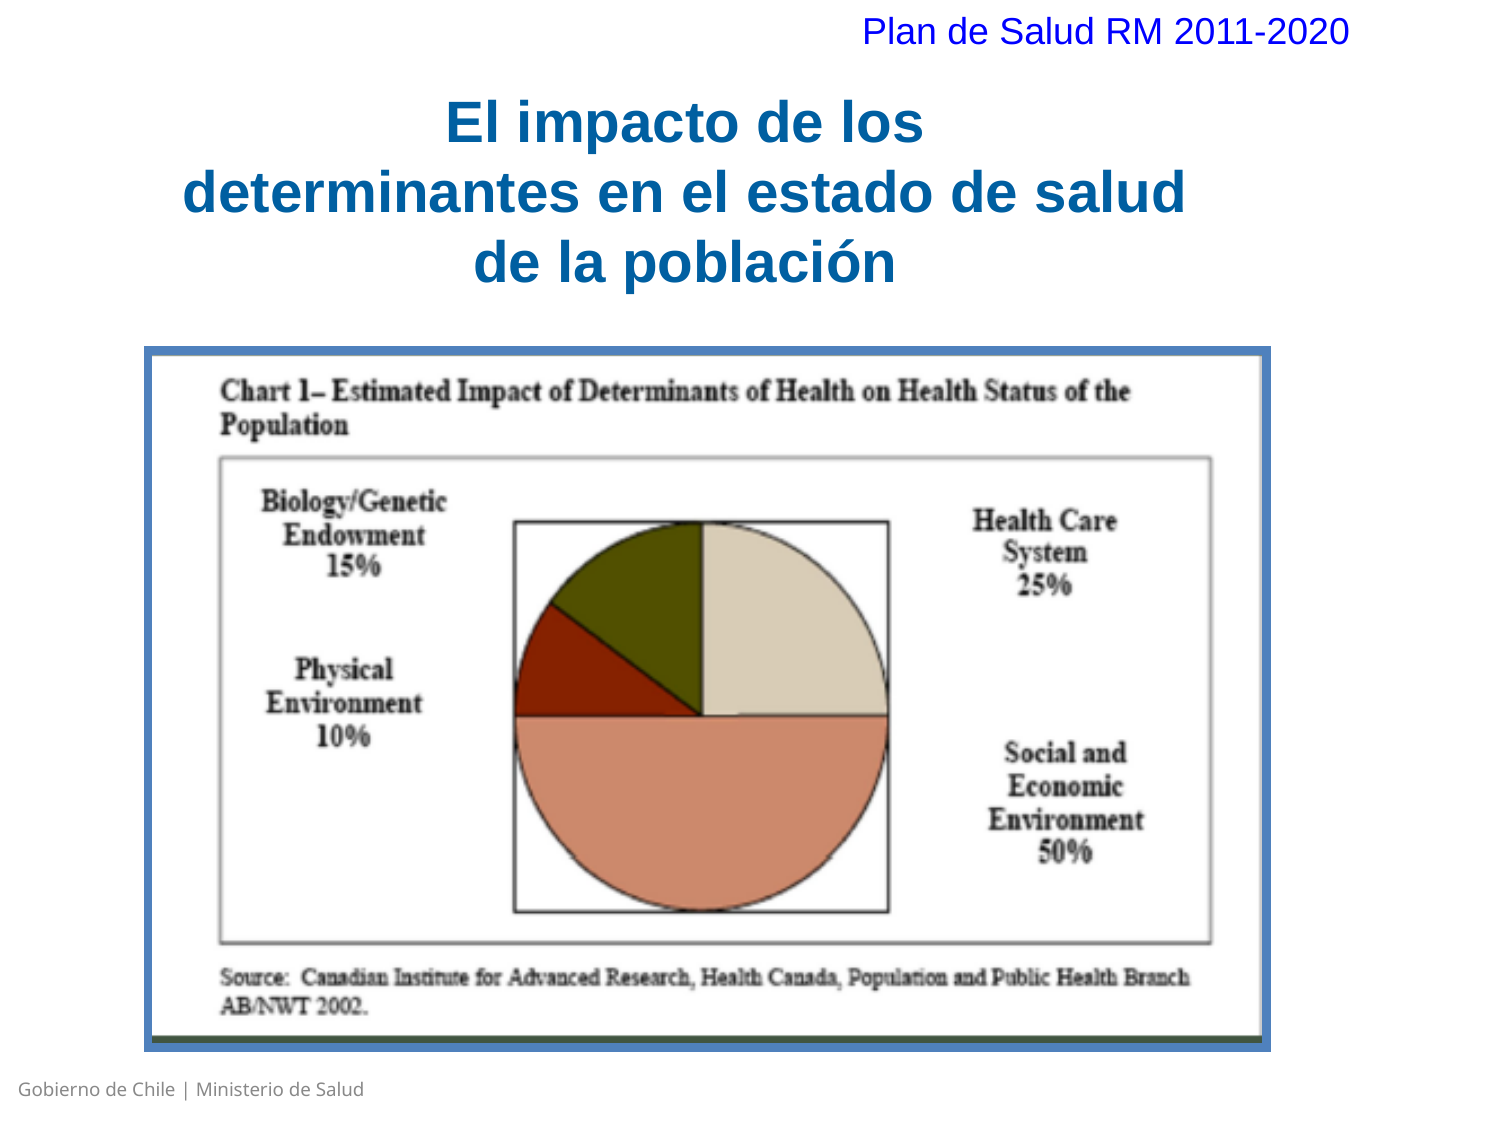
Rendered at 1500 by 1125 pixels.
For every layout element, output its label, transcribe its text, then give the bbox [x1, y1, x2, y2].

picture [152, 354, 1263, 1044]
text_box El impacto de los determinantes en el estado de salud de la población [70, 76, 1301, 302]
text_box Gobierno de Chile | Ministerio de Salud [3, 1070, 526, 1112]
text_box Plan de Salud RM 2011-2020 [847, 0, 1365, 60]
